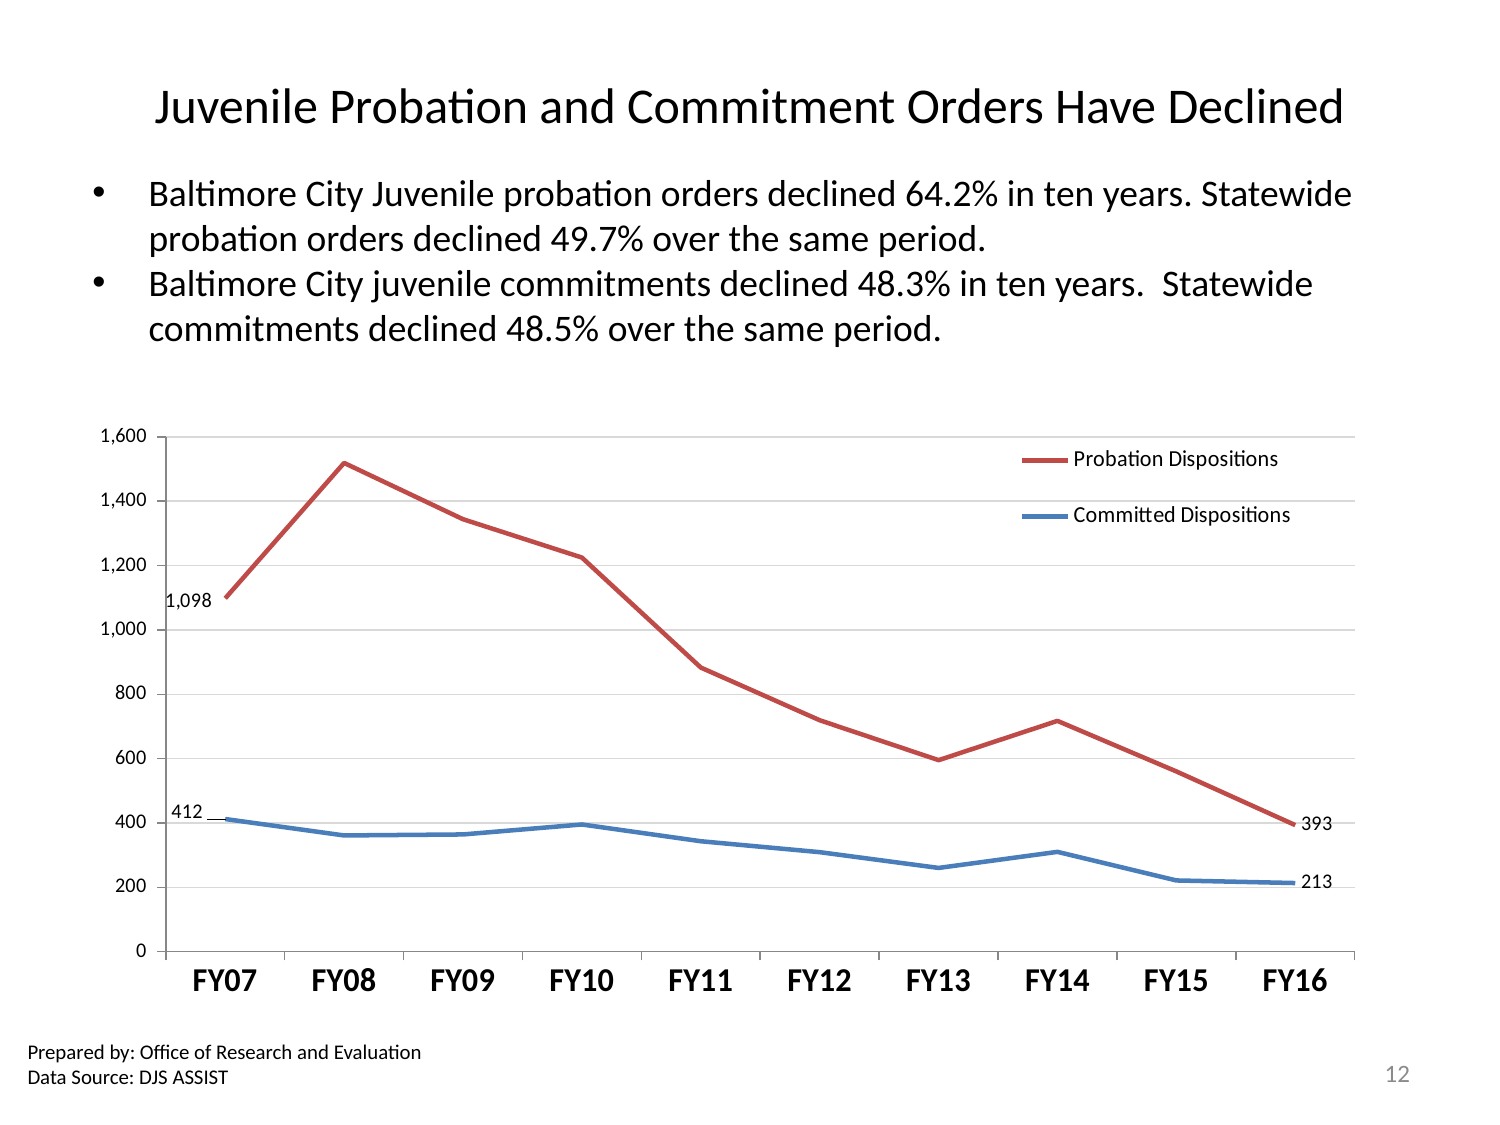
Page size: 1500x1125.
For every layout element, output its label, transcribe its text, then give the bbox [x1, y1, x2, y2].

title Juvenile Probation and Commitment Orders Have Declined [0, 45, 1500, 163]
chart [99, 387, 1376, 1026]
text_box Baltimore City Juvenile probation orders declined 64.2% in ten years. Statewide probation orders declined 49.7% over the same period. Baltimore City juvenile commitments declined 48.3% in ten years. Statewide commitments declined 48.5% over the same period. [77, 174, 1440, 388]
footer Prepared by: Office of Research and Evaluation Data Source: DJS ASSIST [12, 1025, 450, 1103]
slide_number 12 [1074, 1042, 1425, 1103]
